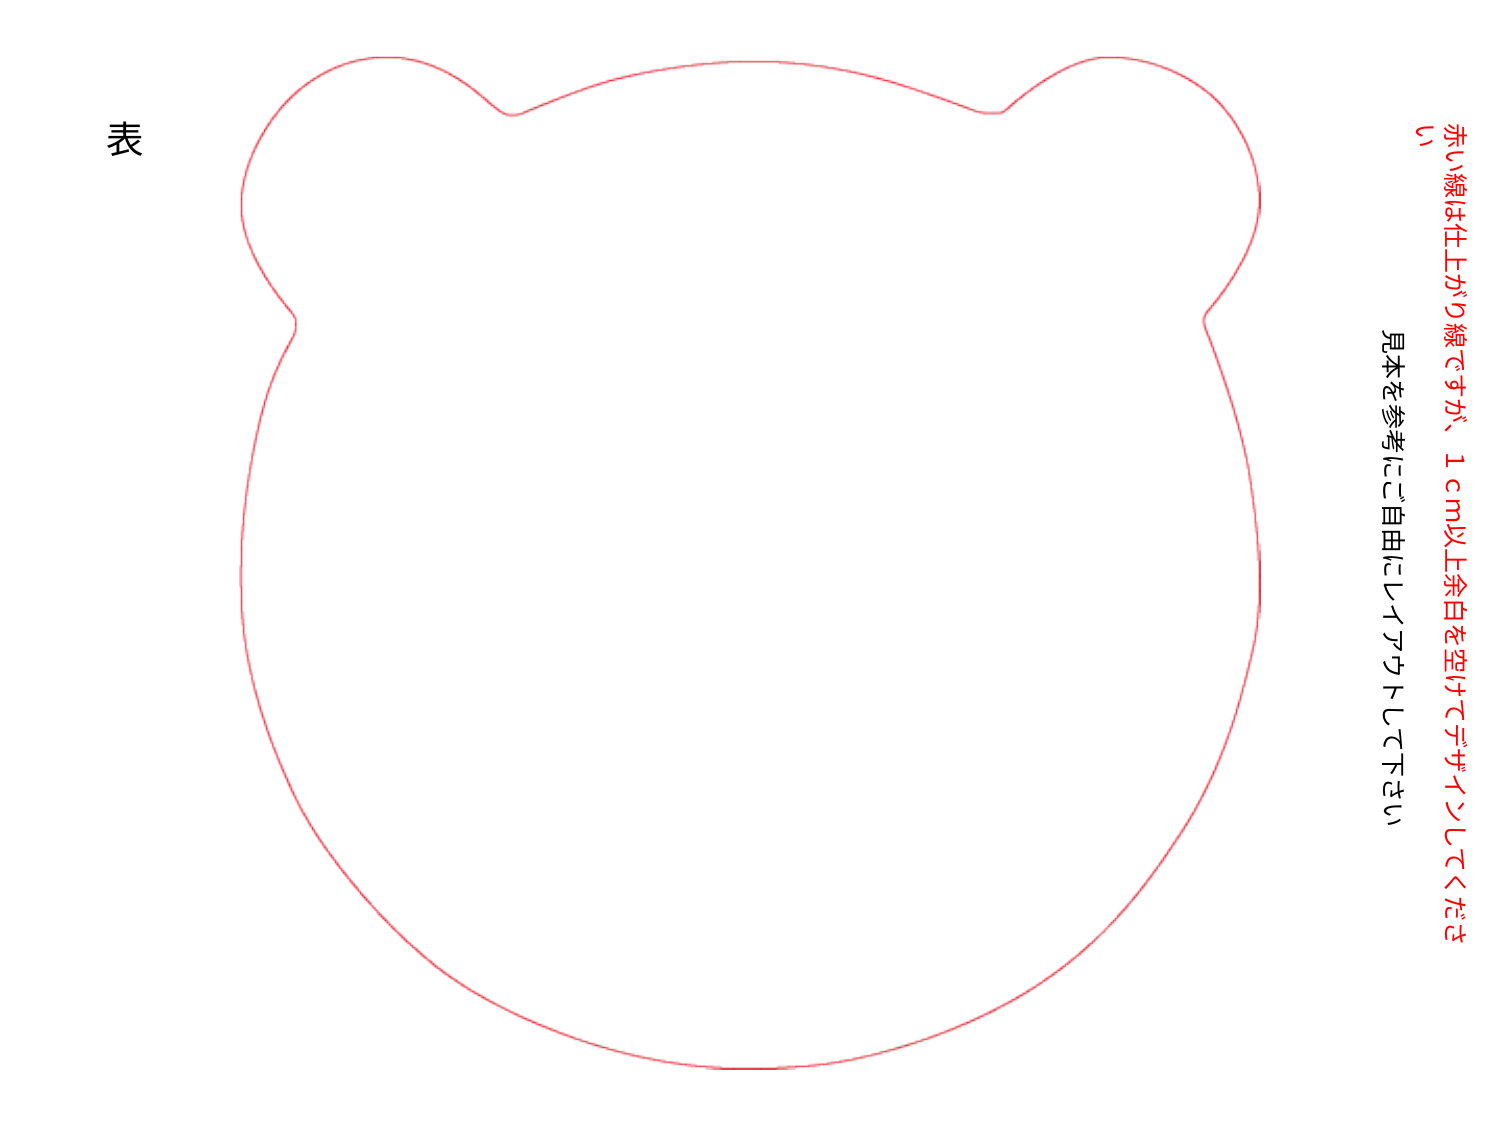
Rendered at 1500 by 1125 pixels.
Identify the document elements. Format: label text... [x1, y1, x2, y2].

text_box 表 [92, 108, 160, 169]
text_box 赤い線は仕上がり線ですが、１ｃｍ以上余白を空けてデザインしてください [1418, 108, 1480, 983]
picture [239, 54, 1261, 1070]
text_box 見本を参考にご自由にレイアウトして下さい [1356, 314, 1418, 1125]
